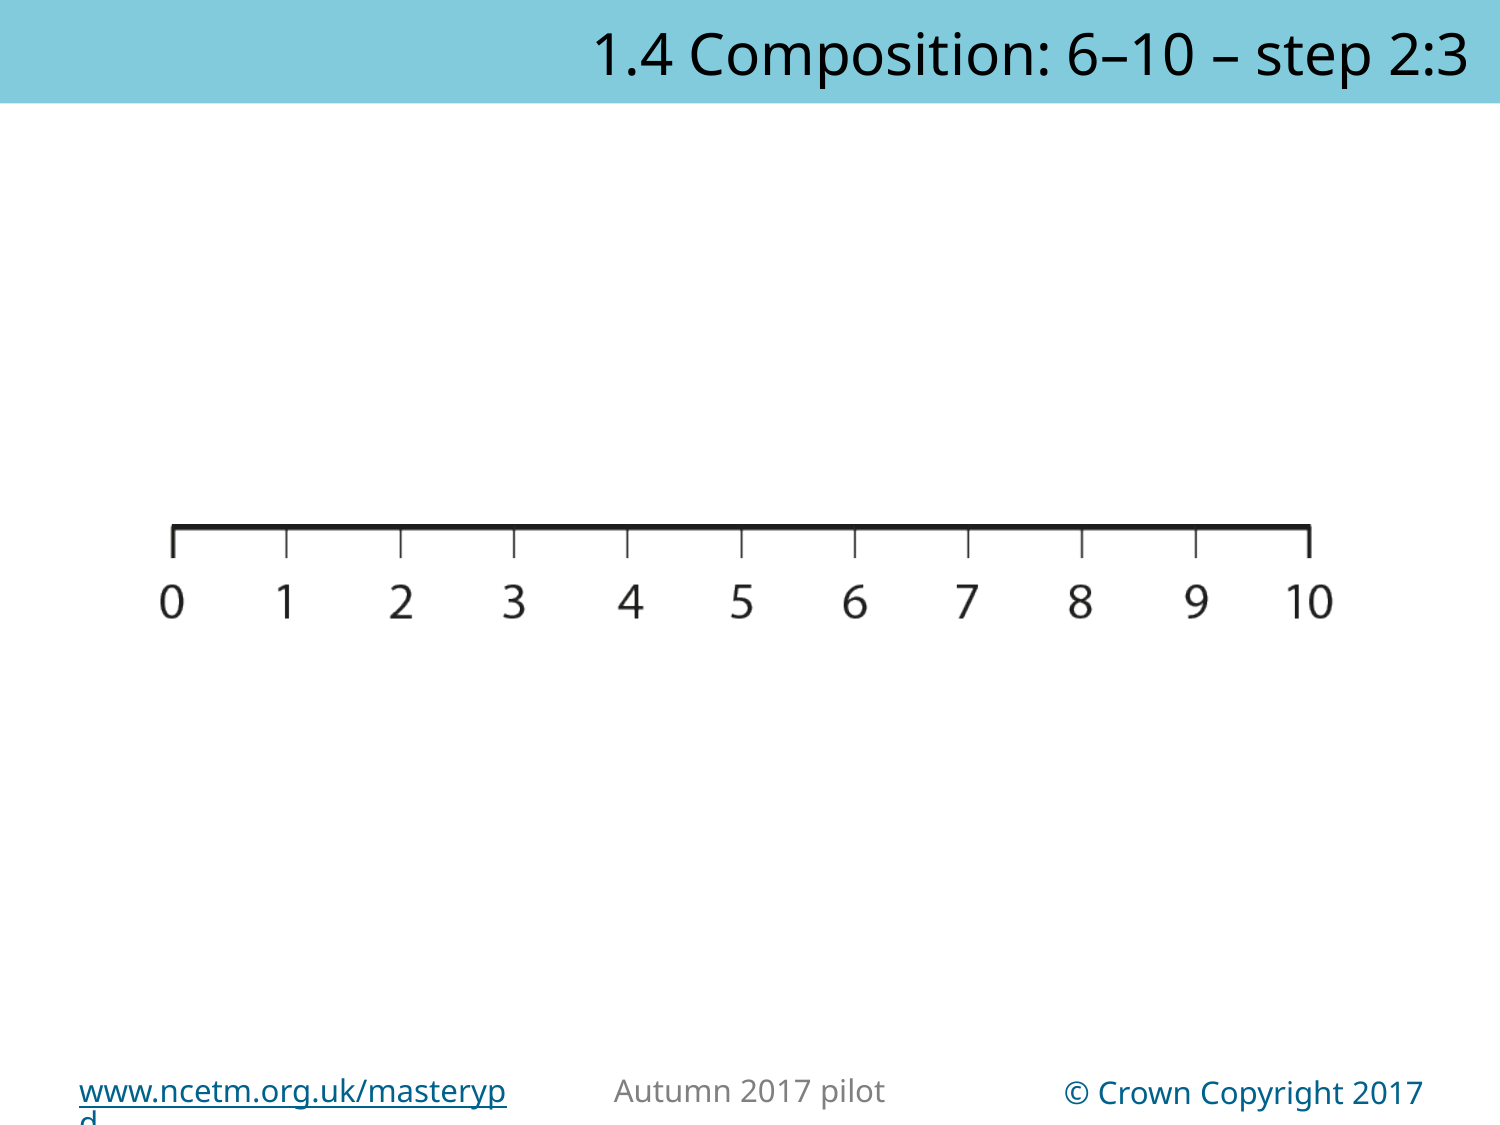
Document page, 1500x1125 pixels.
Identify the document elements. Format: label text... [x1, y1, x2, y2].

picture [159, 524, 1336, 632]
list 1.4 Composition: 6–10 – step 2:3 [0, 0, 1500, 104]
